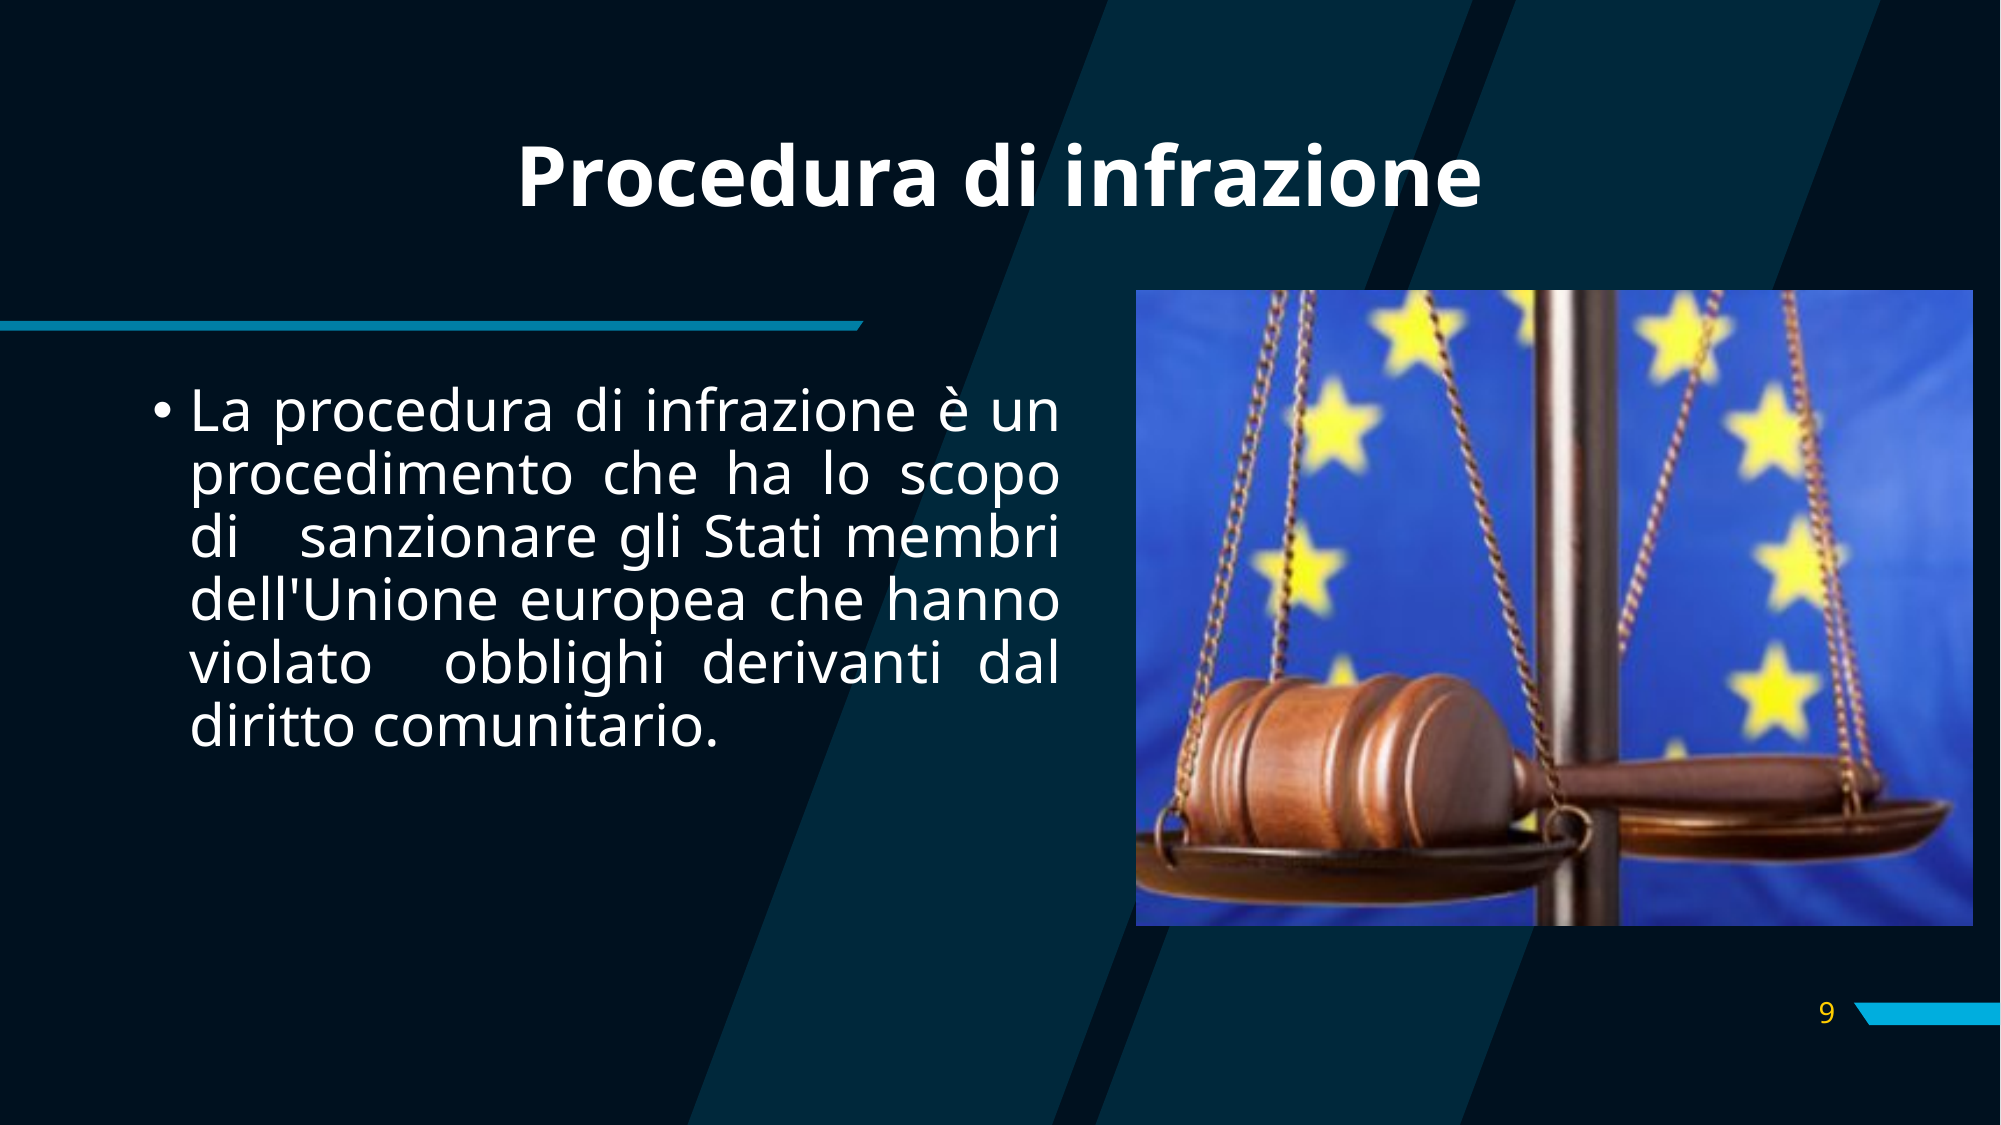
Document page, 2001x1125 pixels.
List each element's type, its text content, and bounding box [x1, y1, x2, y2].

title Procedura di infrazione [137, 59, 1863, 232]
picture [1136, 290, 1973, 926]
slide_number 9 [1760, 984, 1851, 1045]
list La procedura di infrazione è un procedimento che ha lo scopo di sanzionare gli Stati membri dell'Unione europea che hanno violato obblighi derivanti dal diritto comunitario. [137, 373, 1077, 1014]
